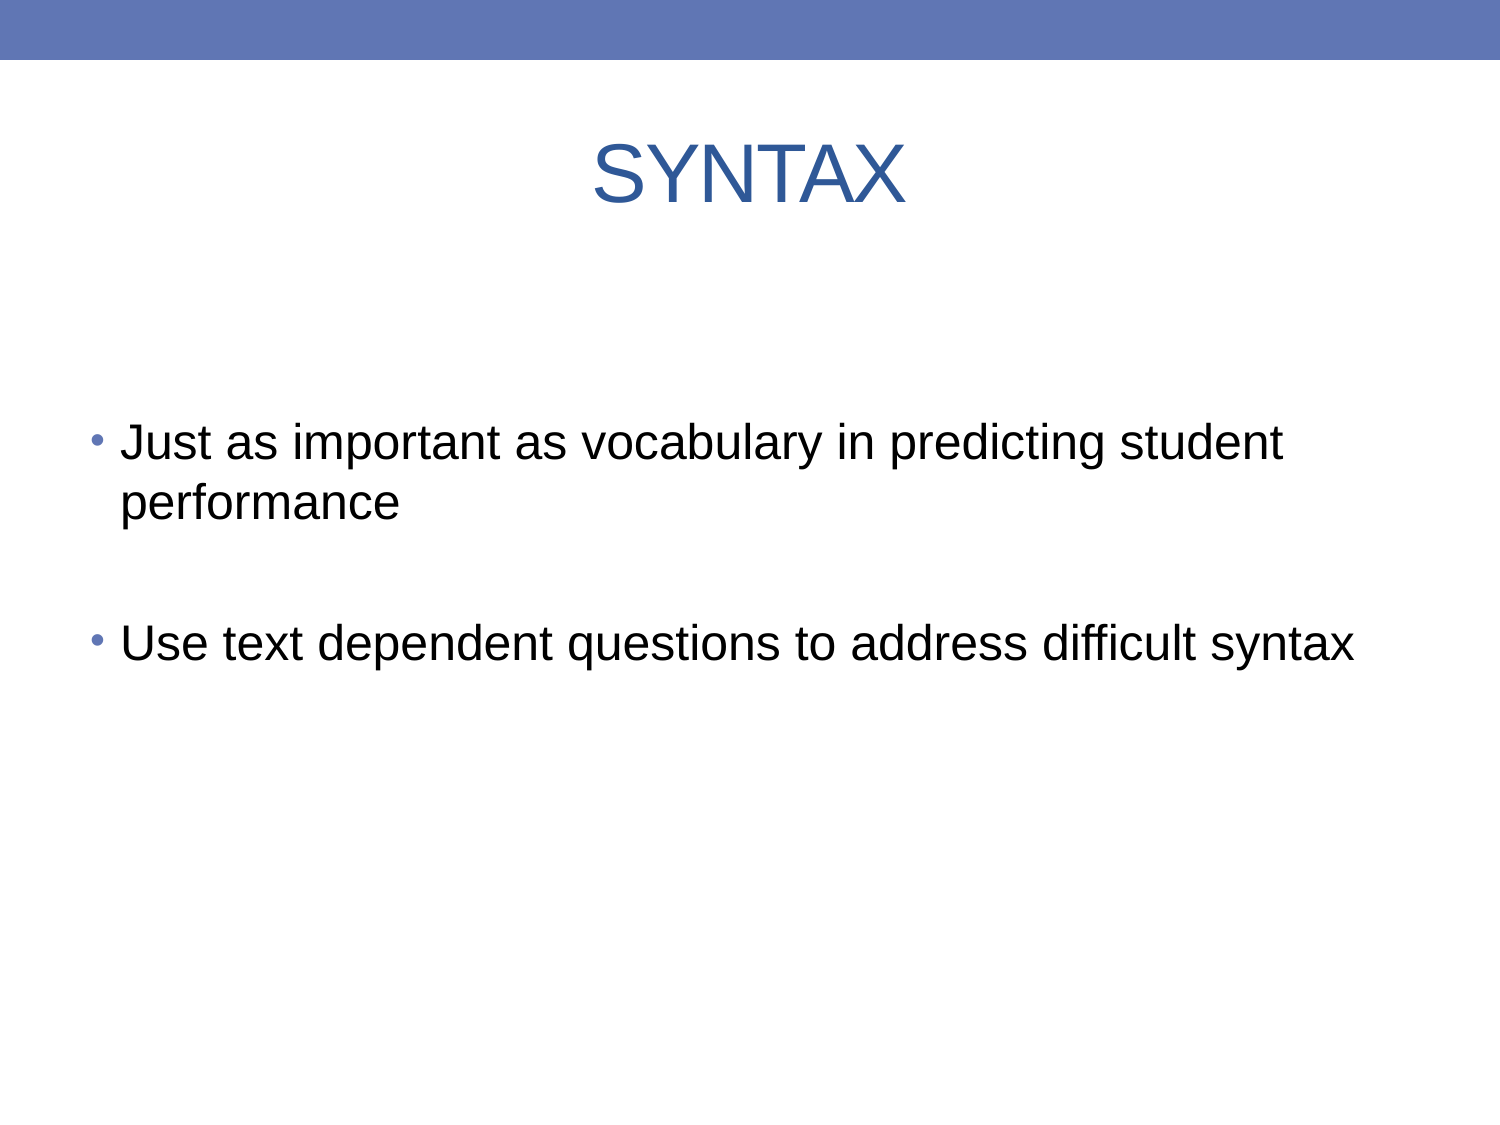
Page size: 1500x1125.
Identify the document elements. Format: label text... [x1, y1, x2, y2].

list Just as important as vocabulary in predicting student performance Use text dependent questions to address difficult syntax [75, 262, 1425, 1063]
title SYNTAX [75, 87, 1425, 250]
